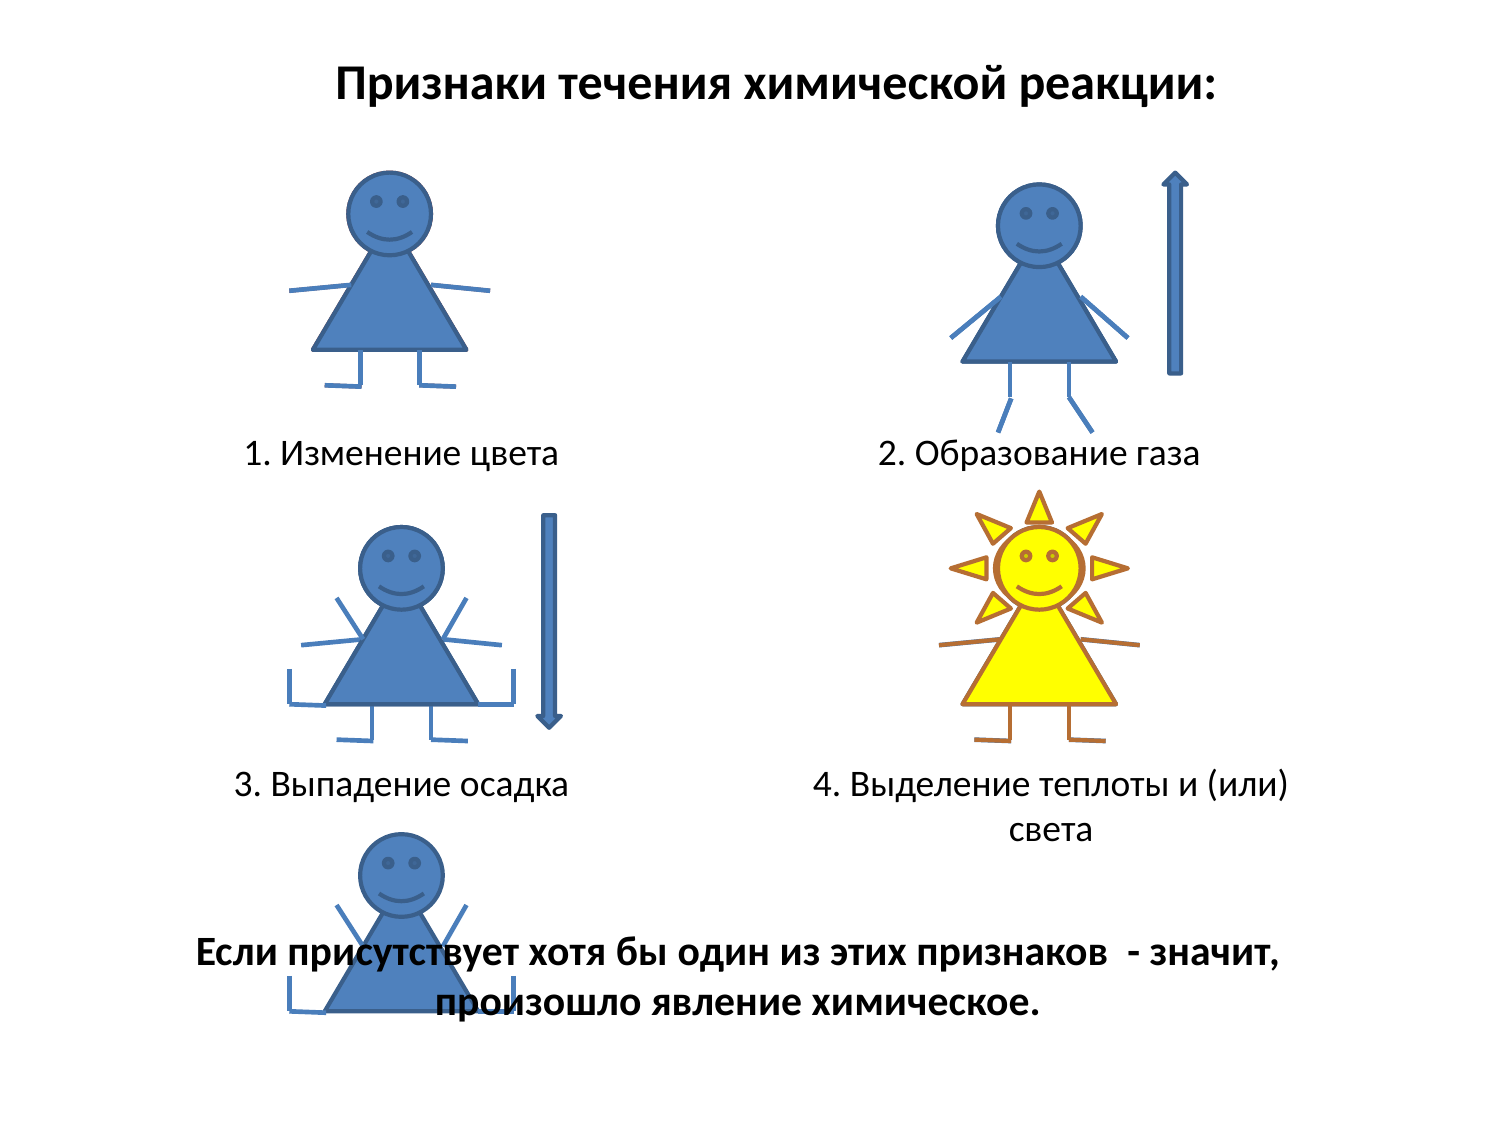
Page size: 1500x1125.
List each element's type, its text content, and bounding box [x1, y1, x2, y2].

text_box 1. Изменение цвета [112, 420, 691, 481]
text_box Признаки течения химической реакции: [53, 42, 1500, 118]
text_box 3. Выпадение осадка [112, 751, 691, 812]
text_box 2. Образование газа [750, 420, 1329, 481]
text_box Если присутствует хотя бы один из этих признаков - значит, произошло явление химическое. [135, 916, 1341, 1032]
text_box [950, 172, 1188, 433]
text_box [288, 172, 491, 387]
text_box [300, 735, 503, 742]
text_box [938, 491, 1140, 742]
text_box 4. Выделение теплоты и (или) света [761, 751, 1341, 857]
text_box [288, 833, 514, 1013]
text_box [289, 514, 562, 729]
